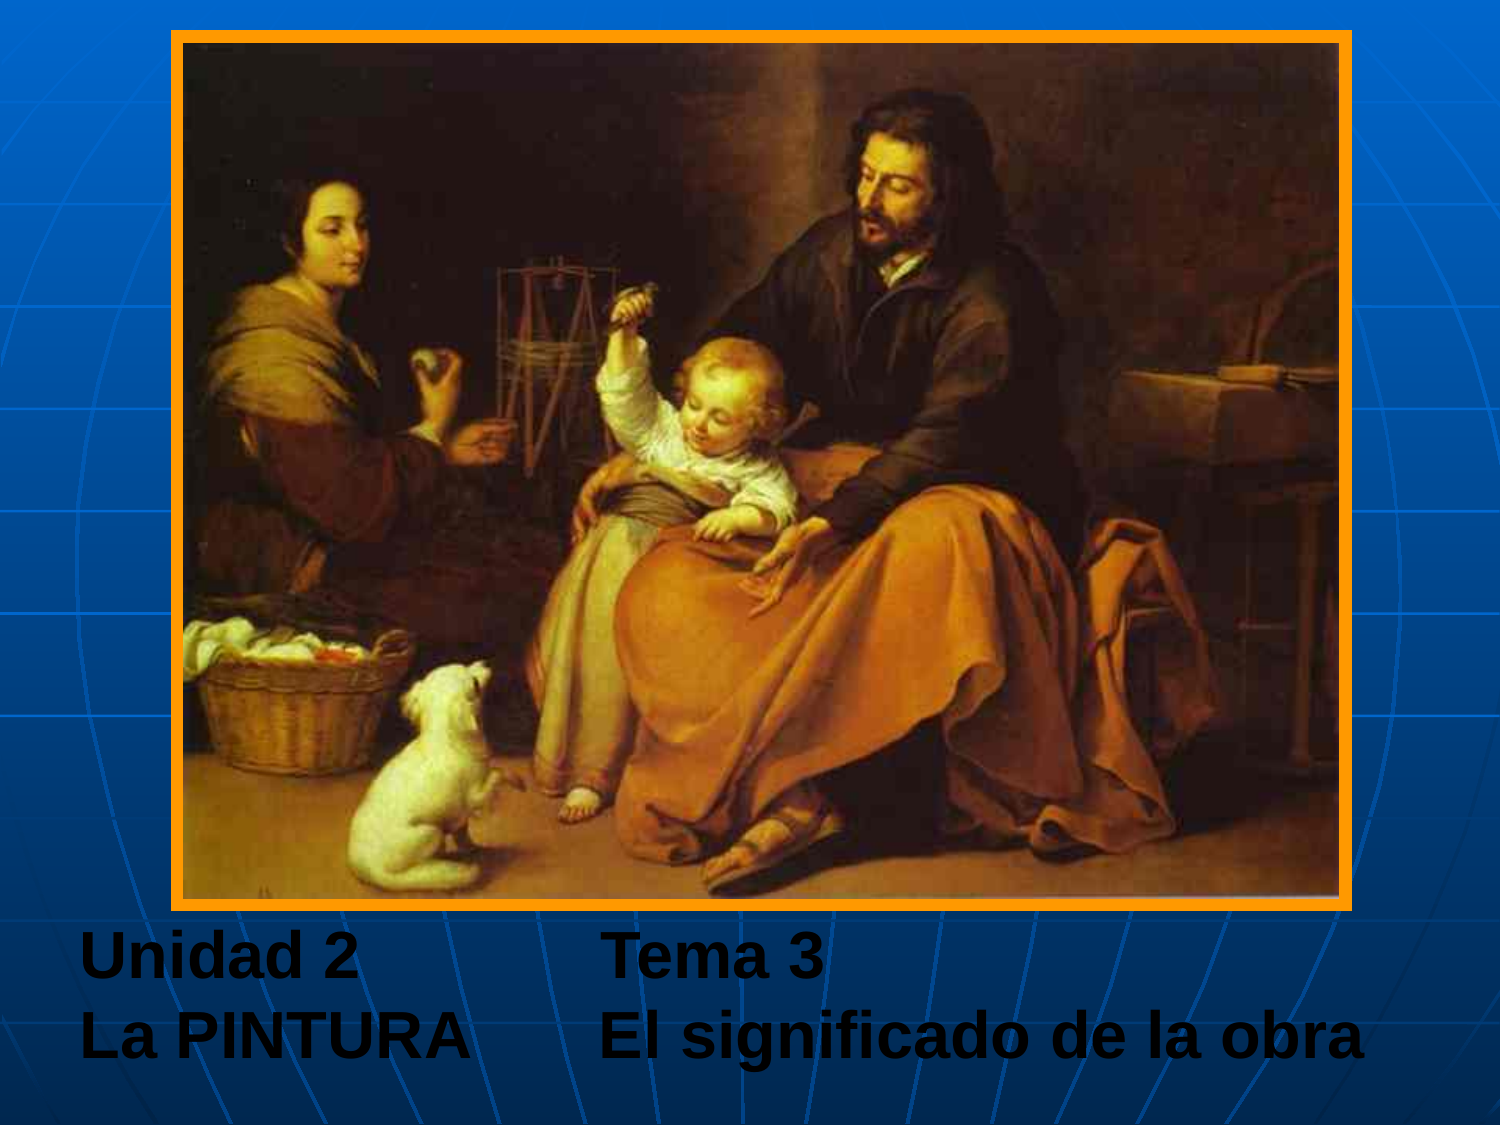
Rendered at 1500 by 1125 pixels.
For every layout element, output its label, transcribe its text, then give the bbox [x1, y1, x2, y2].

picture [182, 42, 1340, 900]
text_box Unidad 2 Tema 3 La PINTURA El significado de la obra [64, 904, 1459, 1080]
